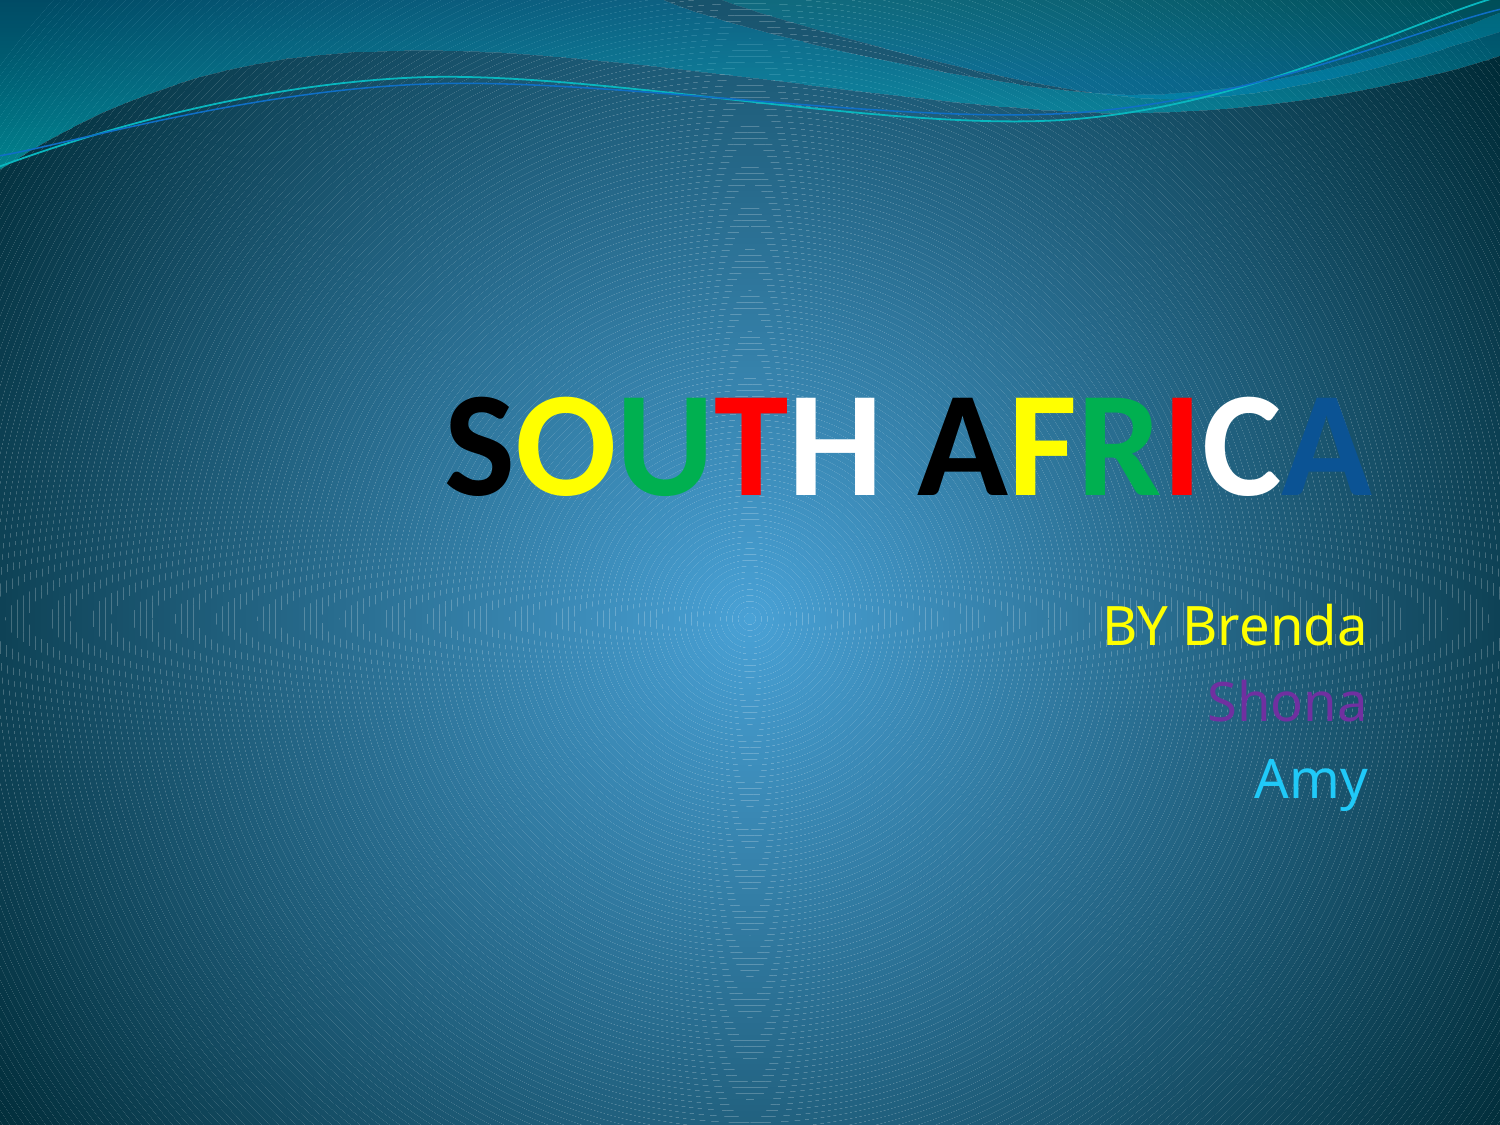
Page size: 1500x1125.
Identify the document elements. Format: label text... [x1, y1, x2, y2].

title SOUTH AFRICA [87, 224, 1376, 525]
subtitle BY Brenda Shona Amy [87, 529, 1376, 818]
